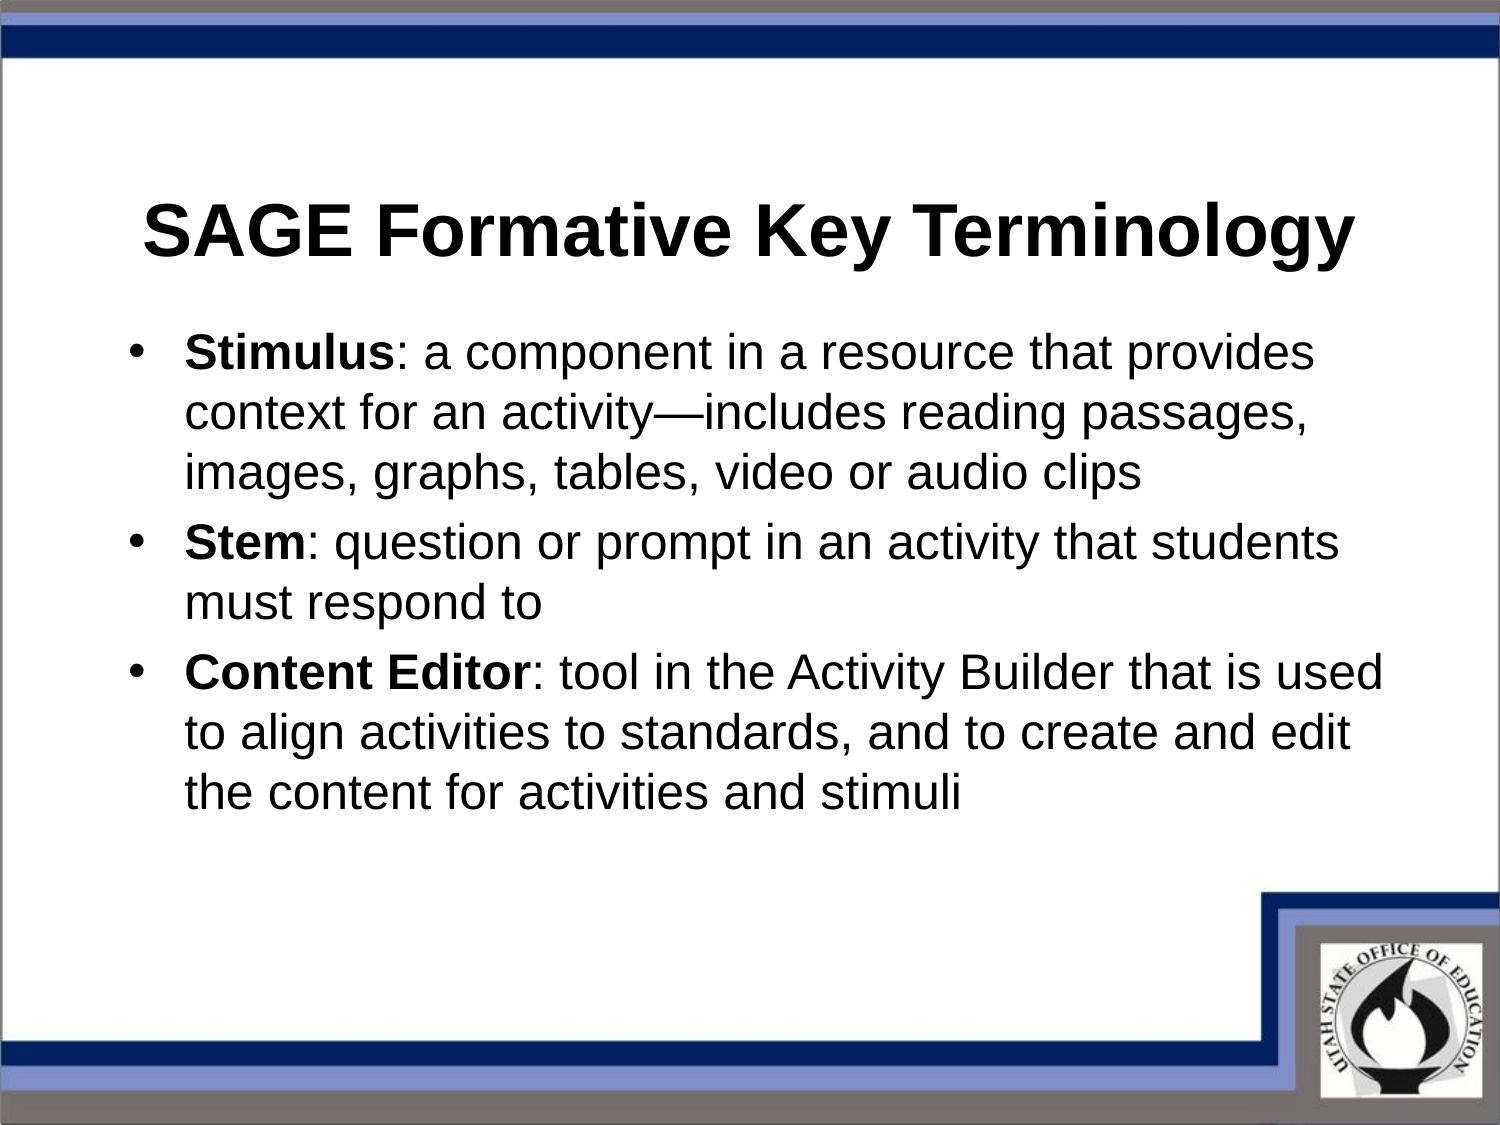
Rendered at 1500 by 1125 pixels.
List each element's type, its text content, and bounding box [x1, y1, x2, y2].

title SAGE Formative Key Terminology [103, 185, 1397, 267]
picture [0, 0, 1500, 1125]
list Stimulus: a component in a resource that provides context for an activity—includes reading passages, images, graphs, tables, video or audio clips Stem: question or prompt in an activity that students must respond to Content Editor: tool in the Activity Builder that is used to align activities to standards, and to create and edit the content for activities and stimuli [113, 312, 1407, 848]
